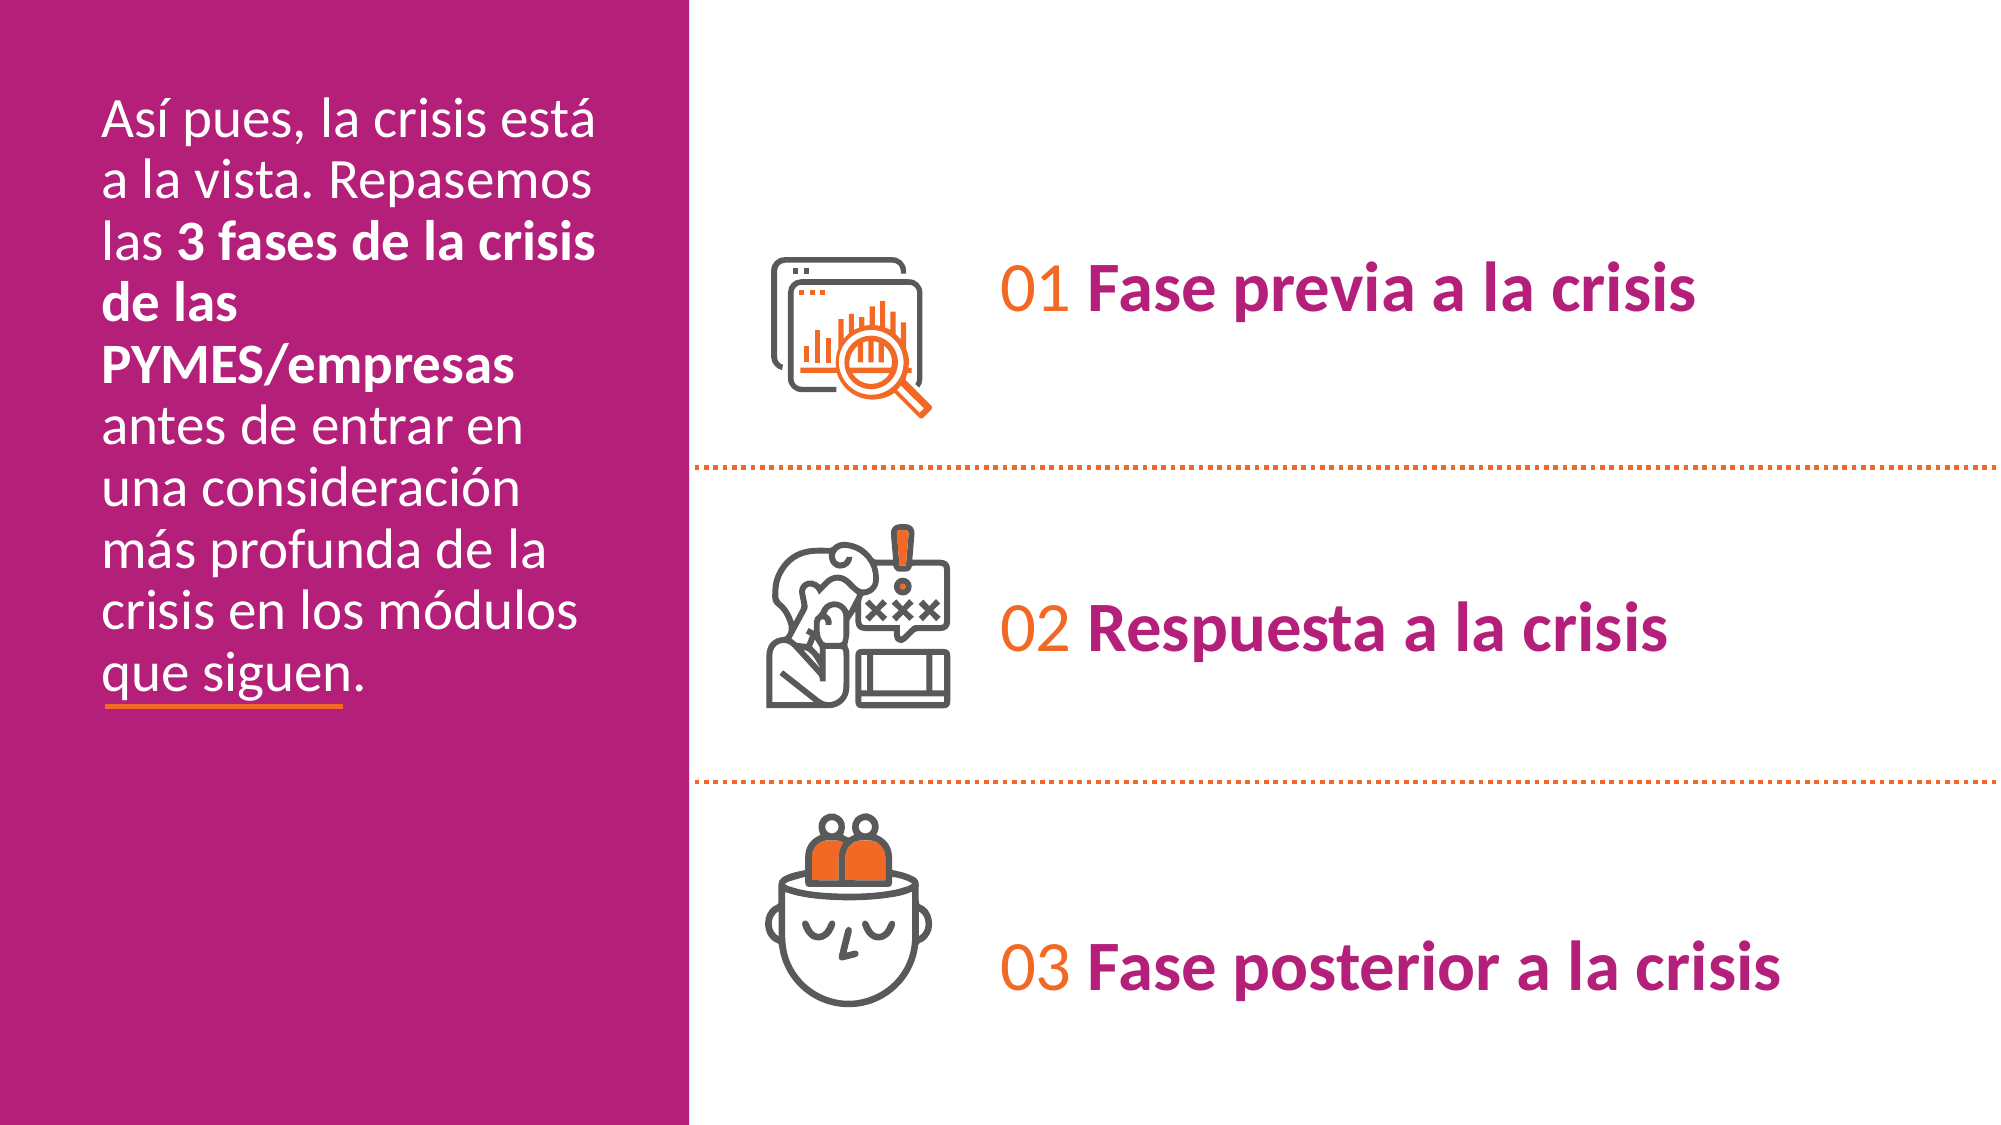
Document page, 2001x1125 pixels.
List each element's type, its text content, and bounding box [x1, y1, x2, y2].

text_box 01 Fase previa a la crisis 02 Respuesta a la crisis 03 Fase posterior a la crisis [985, 783, 1966, 1125]
text_box 01 Fase previa a la crisis 02 Respuesta a la crisis 03 Fase posterior a la crisis [985, 468, 1966, 781]
text_box [0, 0, 690, 1125]
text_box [766, 524, 951, 709]
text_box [771, 257, 933, 419]
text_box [765, 813, 933, 1008]
text_box 01 Fase previa a la crisis 02 Respuesta a la crisis 03 Fase posterior a la crisis [985, 233, 1966, 467]
text_box [105, 704, 343, 709]
list Así pues, la crisis está a la vista. Repasemos las 3 fases de la crisis de las PYMES/empresas antes de entrar en una consideración más profunda de la crisis en los módulos que siguen. [86, 80, 614, 737]
